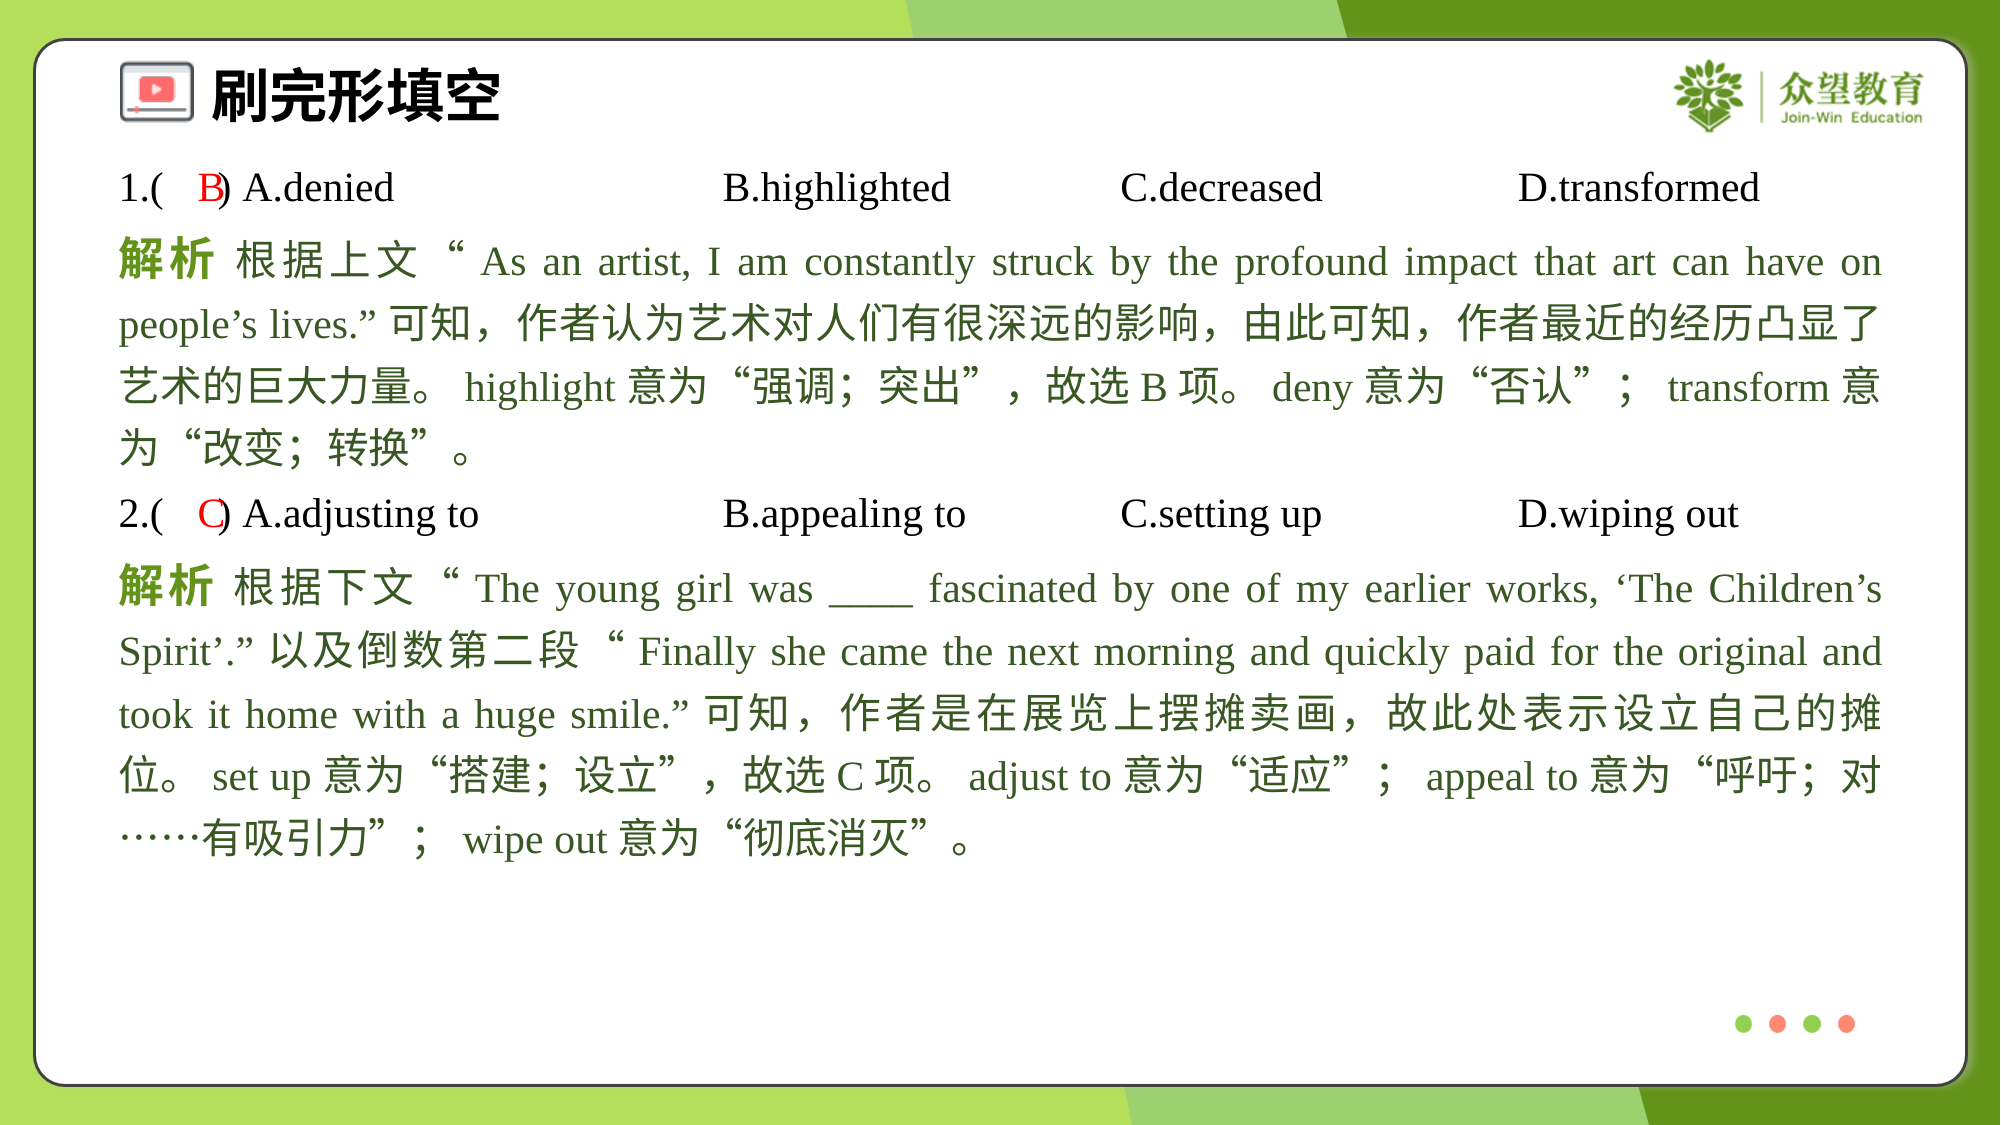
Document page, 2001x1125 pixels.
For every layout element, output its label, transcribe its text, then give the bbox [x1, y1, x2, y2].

text_box 解析 根据上文“As an artist, I am constantly struck by the profound impact that art can have on people’s lives.”可知，作者认为艺术对人们有很深远的影响，由此可知，作者最近的经历凸显了艺术的巨大力量。highlight意为“强调；突出”，故选B项。deny意为“否认”；transform意为“改变；转换”。 [118, 215, 1883, 468]
text_box C [192, 473, 231, 531]
picture [0, 0, 2000, 1125]
text_box 1.( ) A.denied B.highlighted C.decreased D.transformed [231, 146, 1883, 204]
text_box 2.( ) A.adjusting to B.appealing to C.setting up D.wiping out [118, 473, 192, 531]
text_box 2.( ) A.adjusting to B.appealing to C.setting up D.wiping out [231, 473, 1883, 531]
text_box 1.( ) A.denied B.highlighted C.decreased D.transformed [118, 146, 192, 204]
text_box B [192, 146, 231, 205]
text_box 解析 根据下文“The young girl was ____ fascinated by one of my earlier works, ‘The Children’s Spirit’.”以及倒数第二段“Finally she came the next morning and quickly paid for the original and took it home with a huge smile.”可知，作者是在展览上摆摊卖画，故此处表示设立自己的摊位。set up意为“搭建；设立”，故选C项。adjust to意为“适应”；appeal to意为“呼吁；对……有吸引力”；wipe out意为“彻底消灭”。 [118, 542, 1883, 857]
